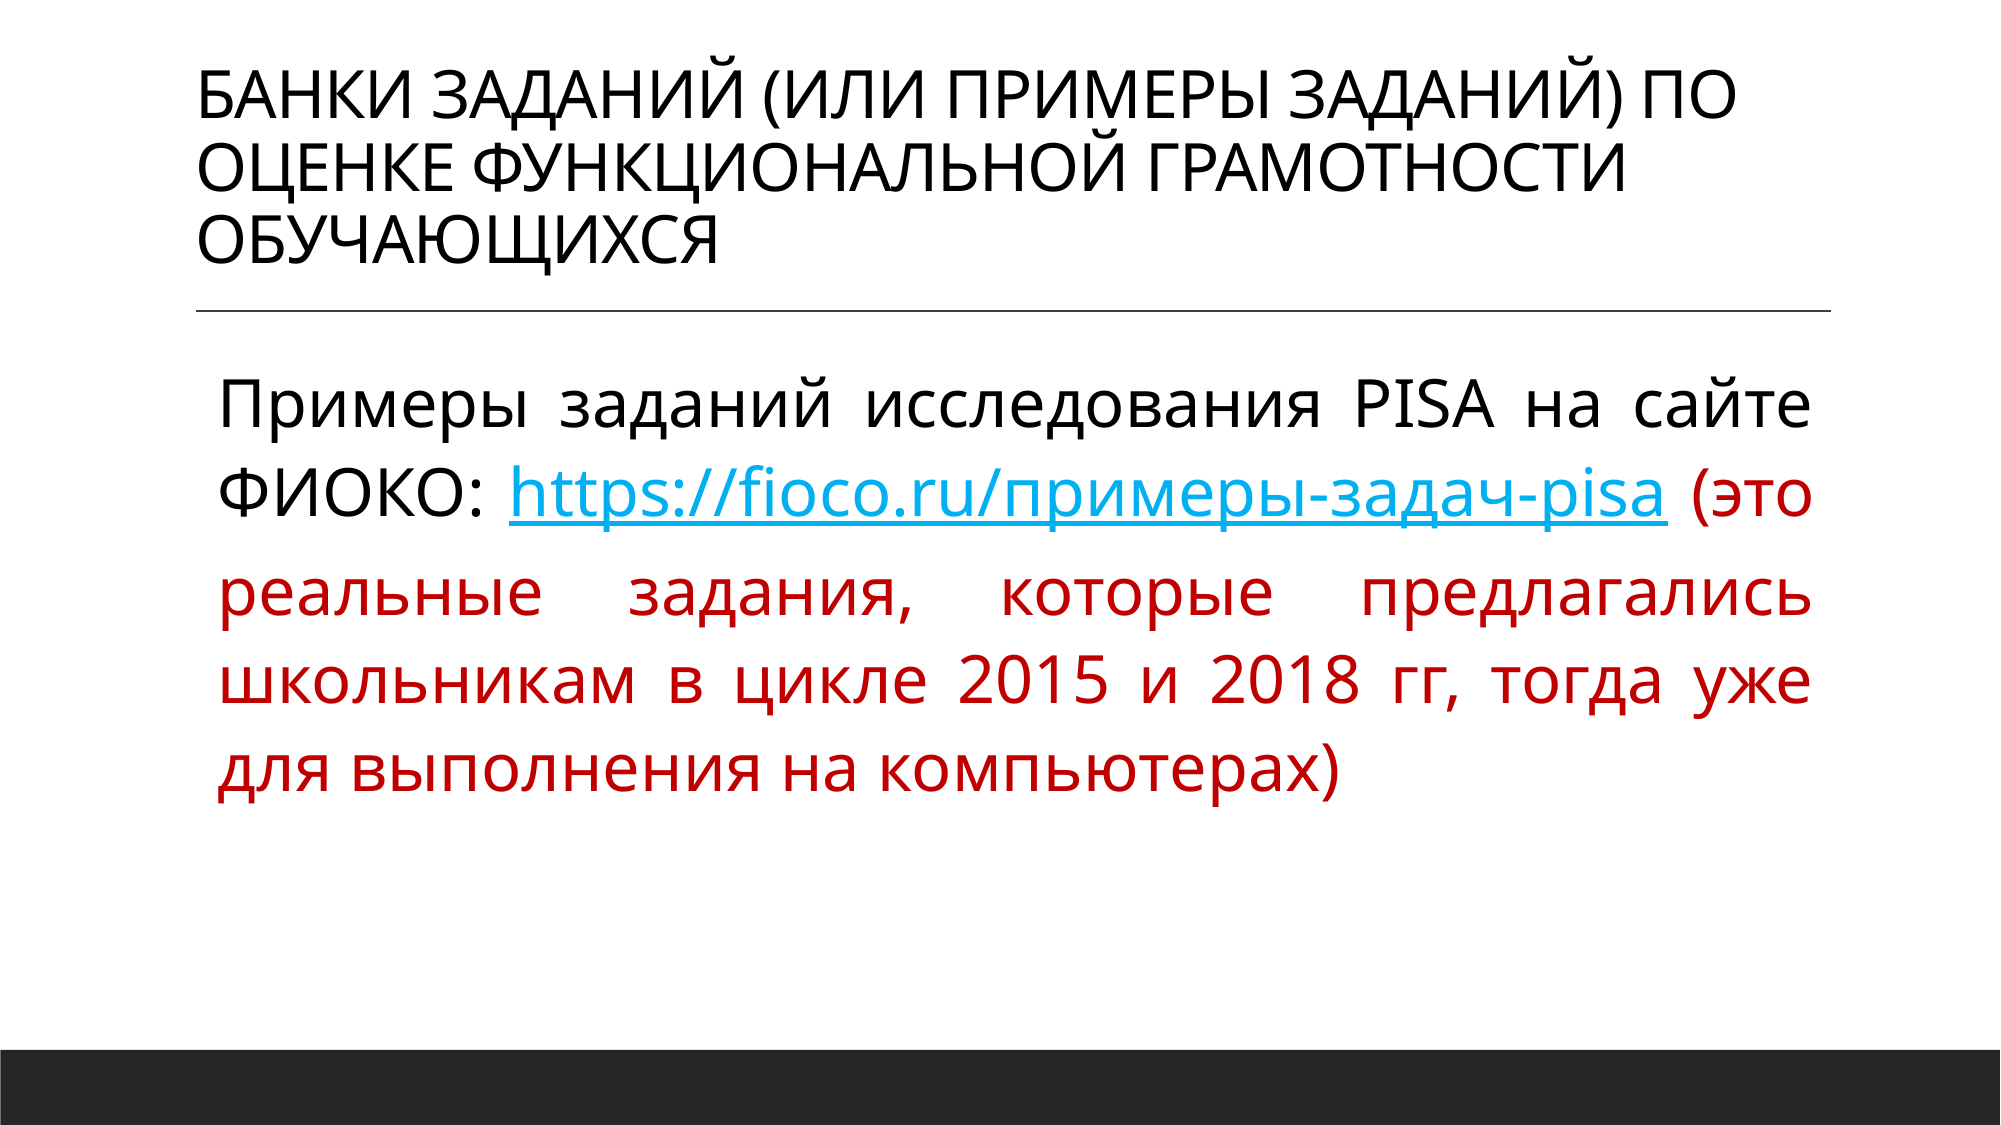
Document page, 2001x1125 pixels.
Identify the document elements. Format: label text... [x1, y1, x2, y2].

title БАНКИ ЗАДАНИЙ (ИЛИ ПРИМЕРЫ ЗАДАНИЙ) ПО ОЦЕНКЕ ФУНКЦИОНАЛЬНОЙ ГРАМОТНОСТИ ОБУЧАЮЩИХСЯ [180, 47, 1830, 285]
text_box Примеры заданий исследования PISA на сайте ФИОКО: https://fioco.ru/примеры-задач-pisa (это реальные задания, которые предлагались школьникам в цикле 2015 и 2018 гг, тогда уже для выполнения на компьютерах) [203, 345, 1830, 812]
